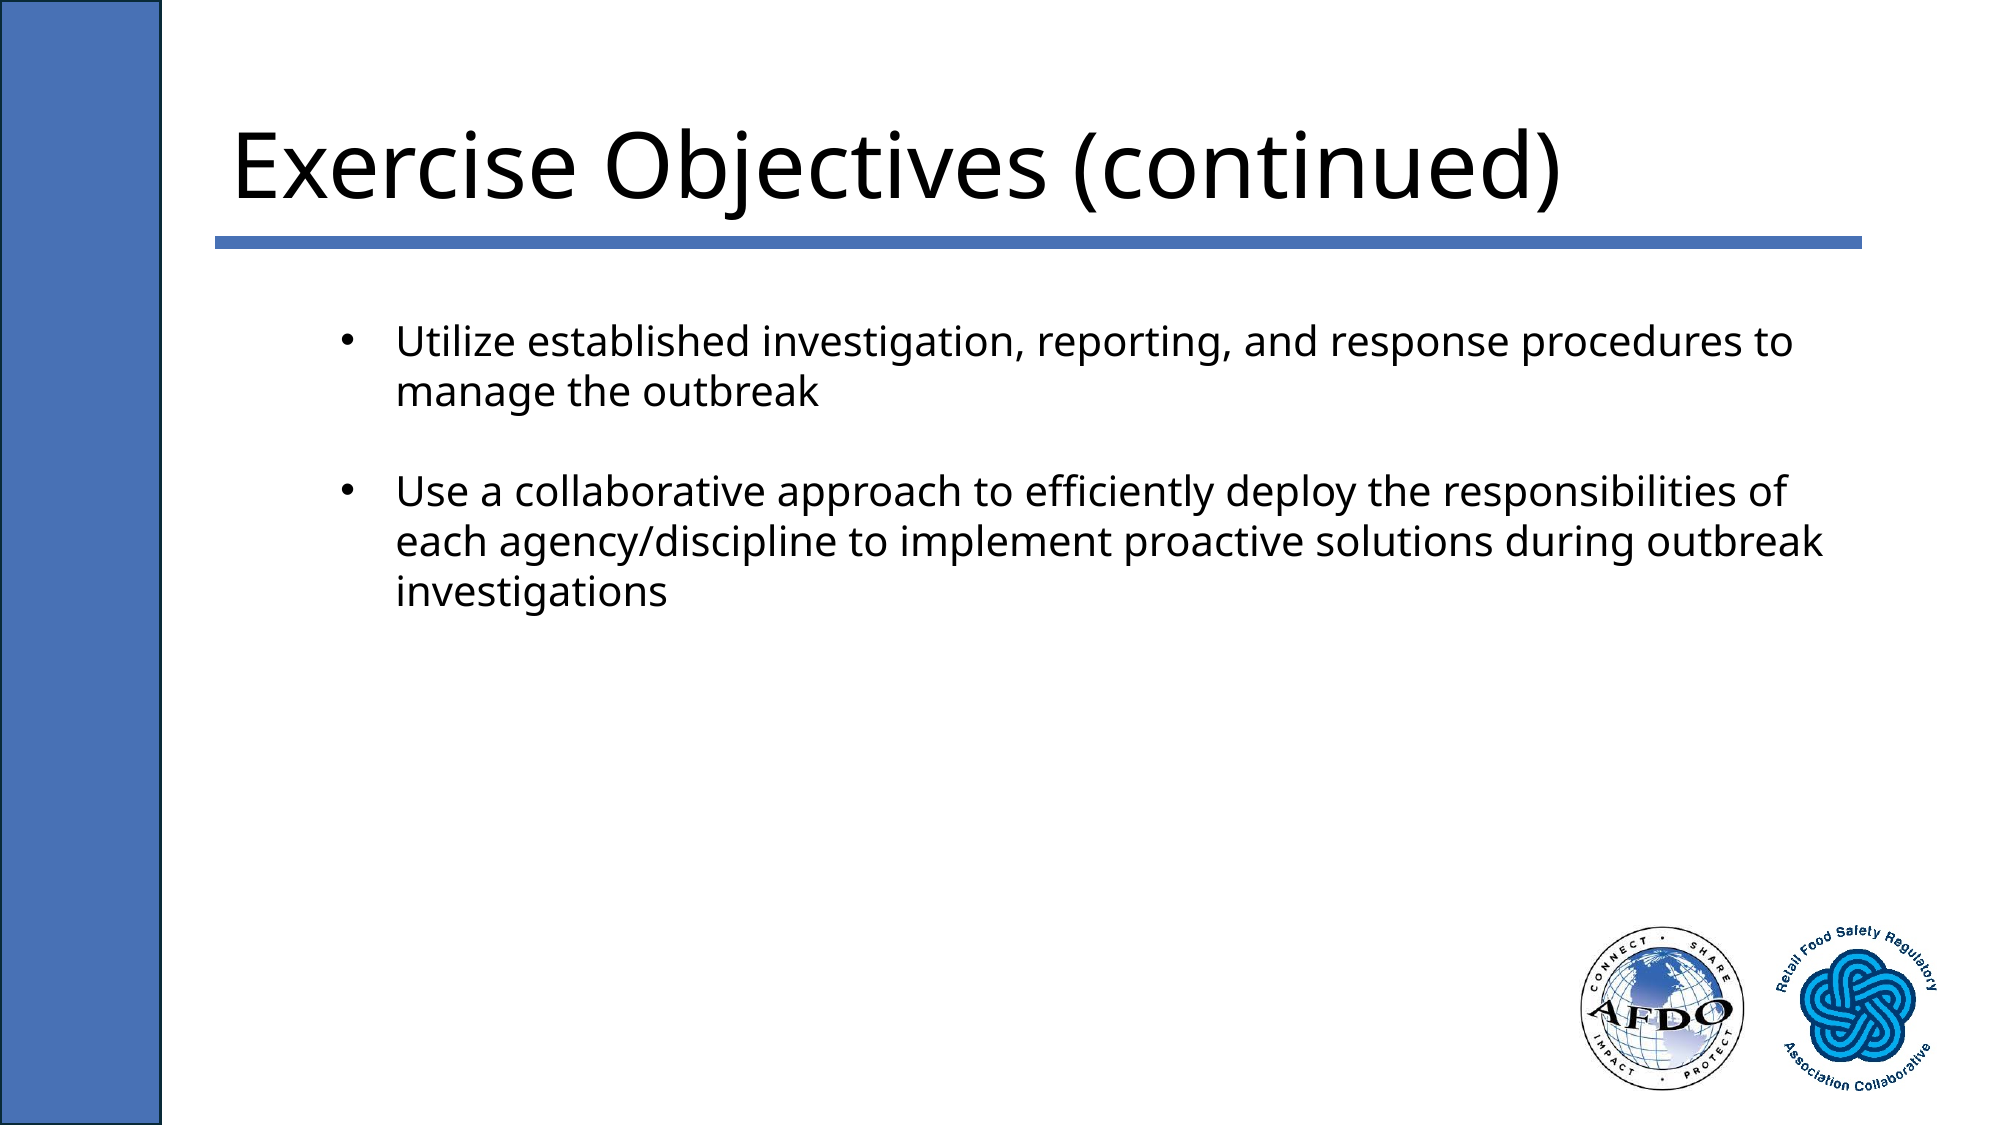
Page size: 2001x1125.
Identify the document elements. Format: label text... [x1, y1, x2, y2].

title Exercise Objectives (continued) [215, 110, 1863, 227]
picture [1776, 925, 1937, 1091]
list Utilize established investigation, reporting, and response procedures to manage the outbreak Use a collaborative approach to efficiently deploy the responsibilities of each agency/discipline to implement proactive solutions during outbreak investigations [215, 306, 1863, 625]
picture [1579, 925, 1745, 1091]
